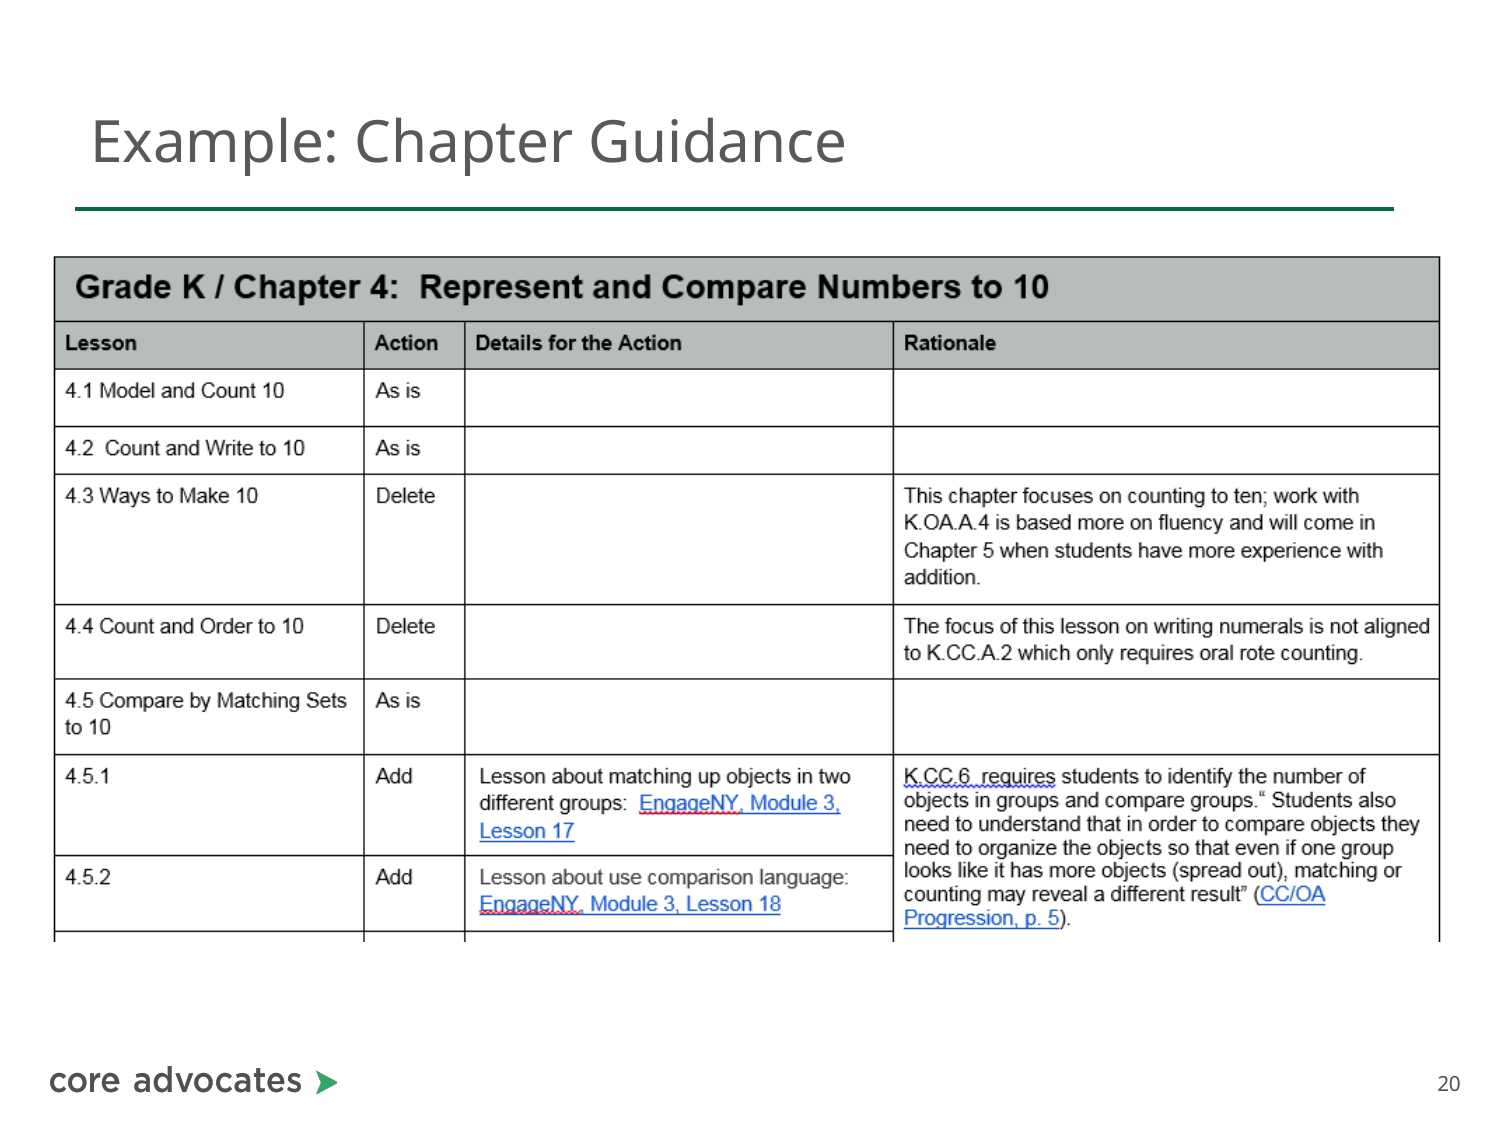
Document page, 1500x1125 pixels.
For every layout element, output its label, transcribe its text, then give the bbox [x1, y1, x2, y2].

title Example: Chapter Guidance [75, 45, 1425, 233]
picture [50, 1066, 337, 1094]
picture [40, 241, 1460, 942]
